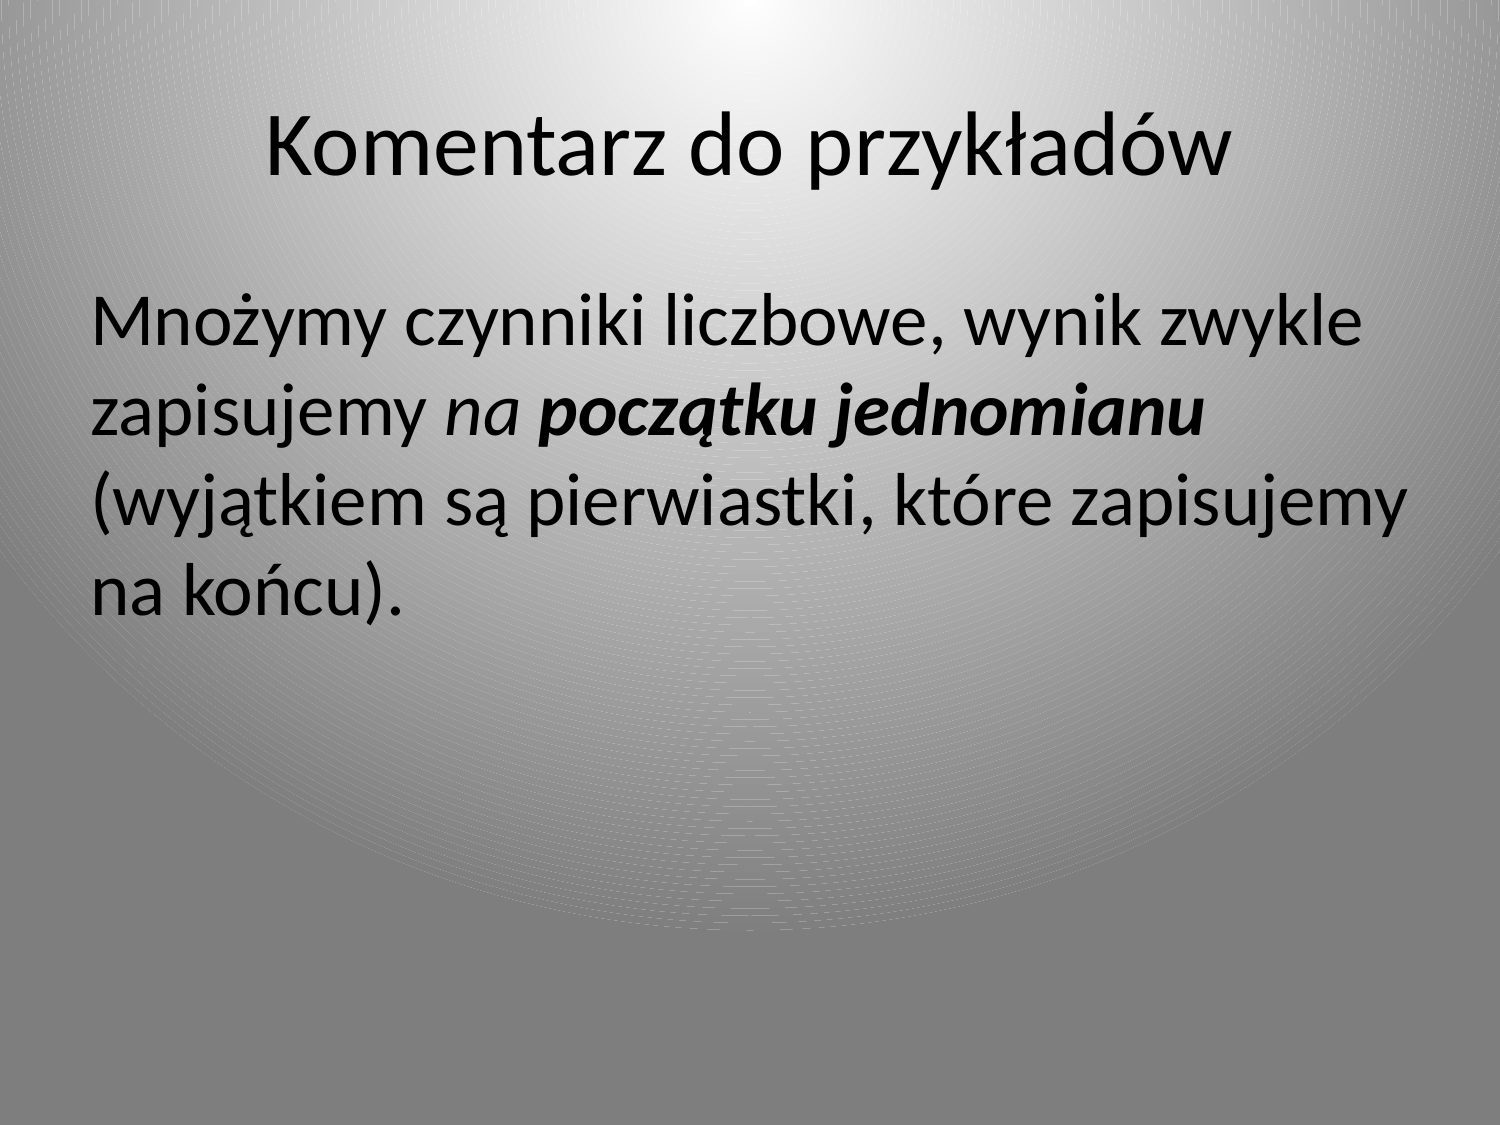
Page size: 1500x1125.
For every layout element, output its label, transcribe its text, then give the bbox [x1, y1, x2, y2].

title Komentarz do przykładów [75, 45, 1425, 233]
list Mnożymy czynniki liczbowe, wynik zwykle zapisujemy na początku jednomianu (wyjątkiem są pierwiastki, które zapisujemy na końcu). [75, 262, 1425, 1005]
